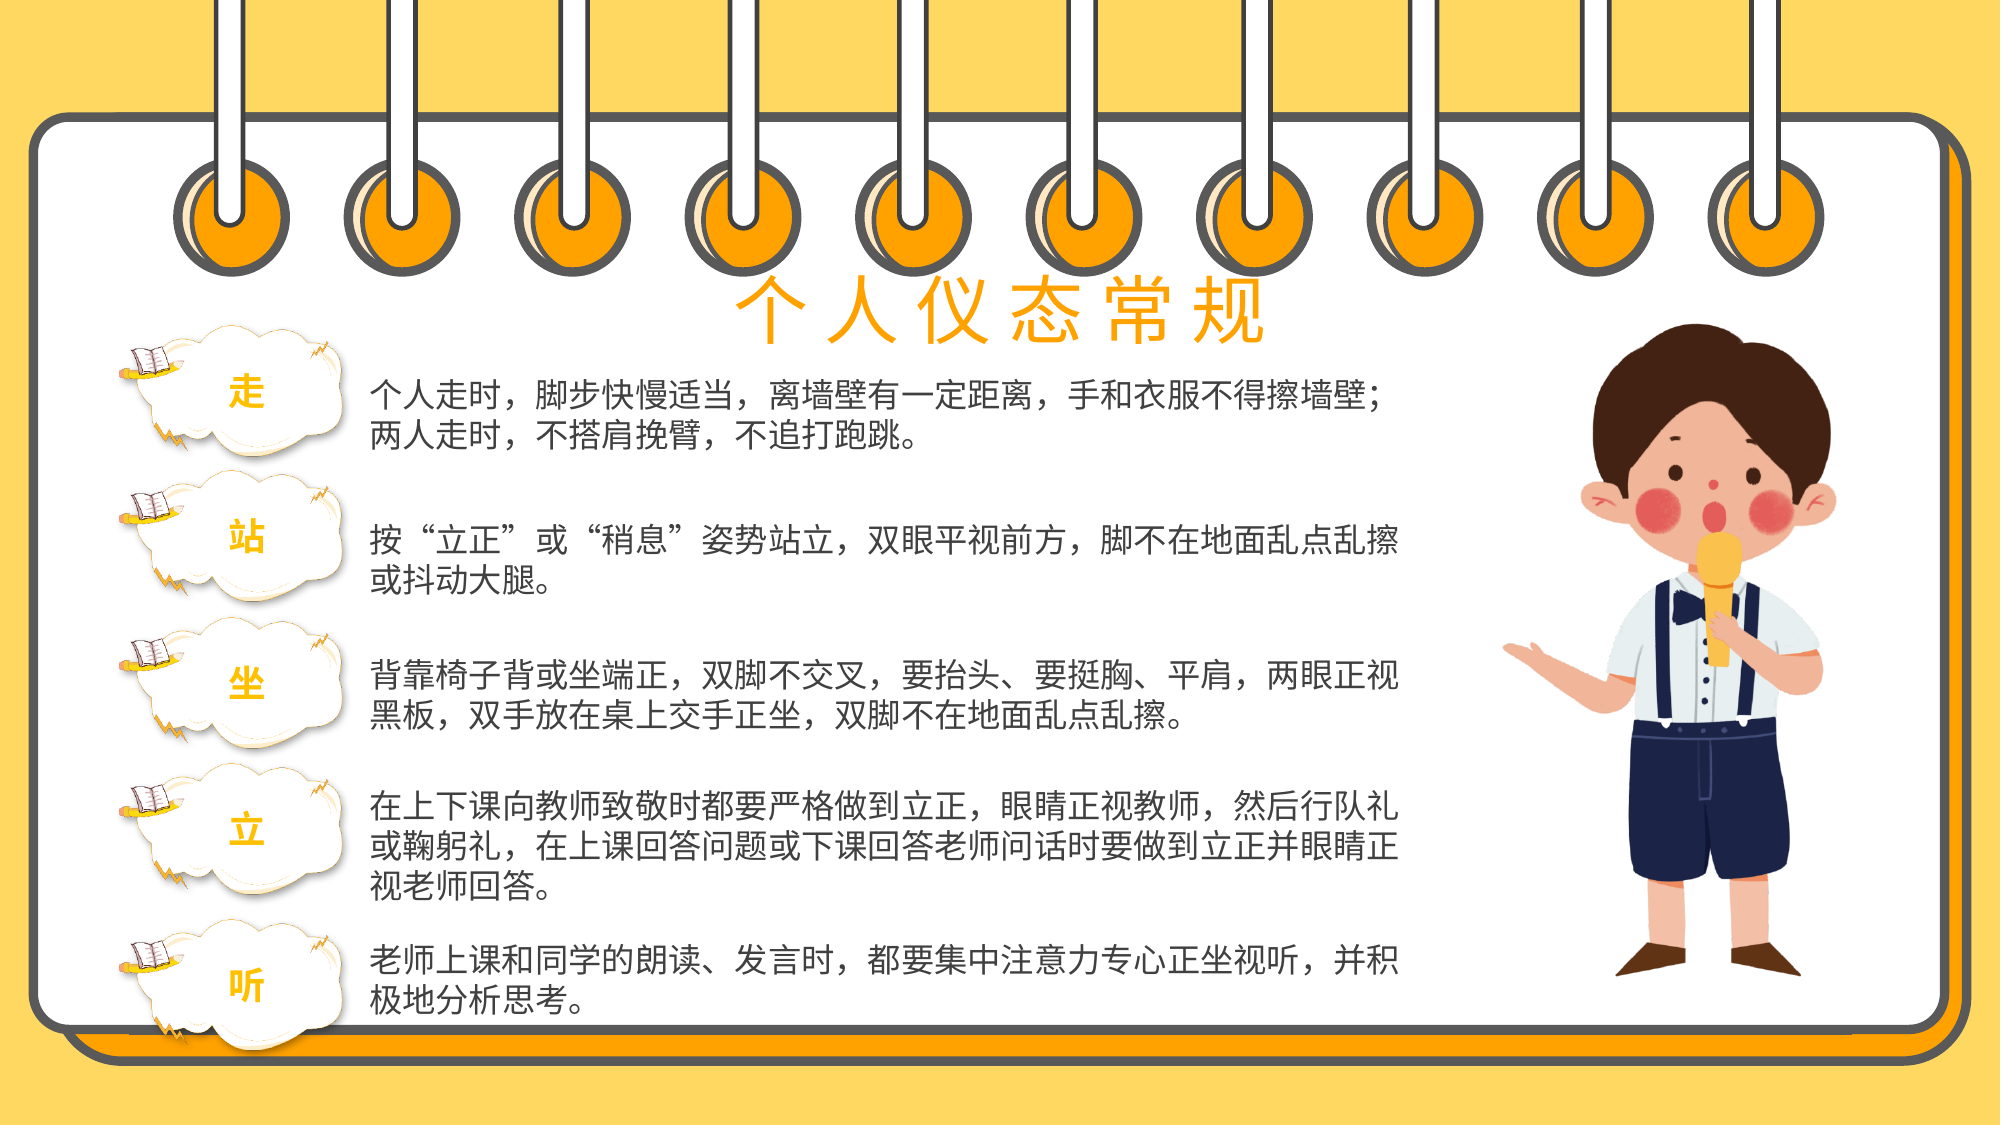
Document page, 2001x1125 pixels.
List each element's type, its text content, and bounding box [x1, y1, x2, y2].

text_box 背靠椅子背或坐端正，双脚不交叉，要抬头、要挺胸、平肩，两眼正视黑板，双手放在桌上交手正坐，双脚不在地面乱点乱擦。 [355, 646, 1346, 731]
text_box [104, 461, 355, 608]
text_box 个 人 仪 态 常 规 [673, 256, 1327, 362]
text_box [104, 608, 355, 754]
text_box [104, 316, 355, 461]
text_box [104, 754, 355, 903]
text_box 老师上课和同学的朗读、发言时，都要集中注意力专心正坐视听，并积极地分析思考。 [355, 931, 1442, 1015]
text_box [104, 910, 355, 1059]
picture [1346, 303, 2000, 996]
text_box 个人走时，脚步快慢适当，离墙壁有一定距离，手和衣服不得擦墙壁；两人走时，不搭肩挽臂，不追打跑跳。 [355, 366, 1346, 451]
text_box 在上下课向教师致敬时都要严格做到立正，眼睛正视教师，然后行队礼或鞠躬礼，在上课回答问题或下课回答老师问话时要做到立正并眼睛正视老师回答。 [355, 777, 1346, 862]
text_box 按“立正”或“稍息”姿势站立，双眼平视前方，脚不在地面乱点乱擦或抖动大腿。 [355, 511, 1346, 595]
